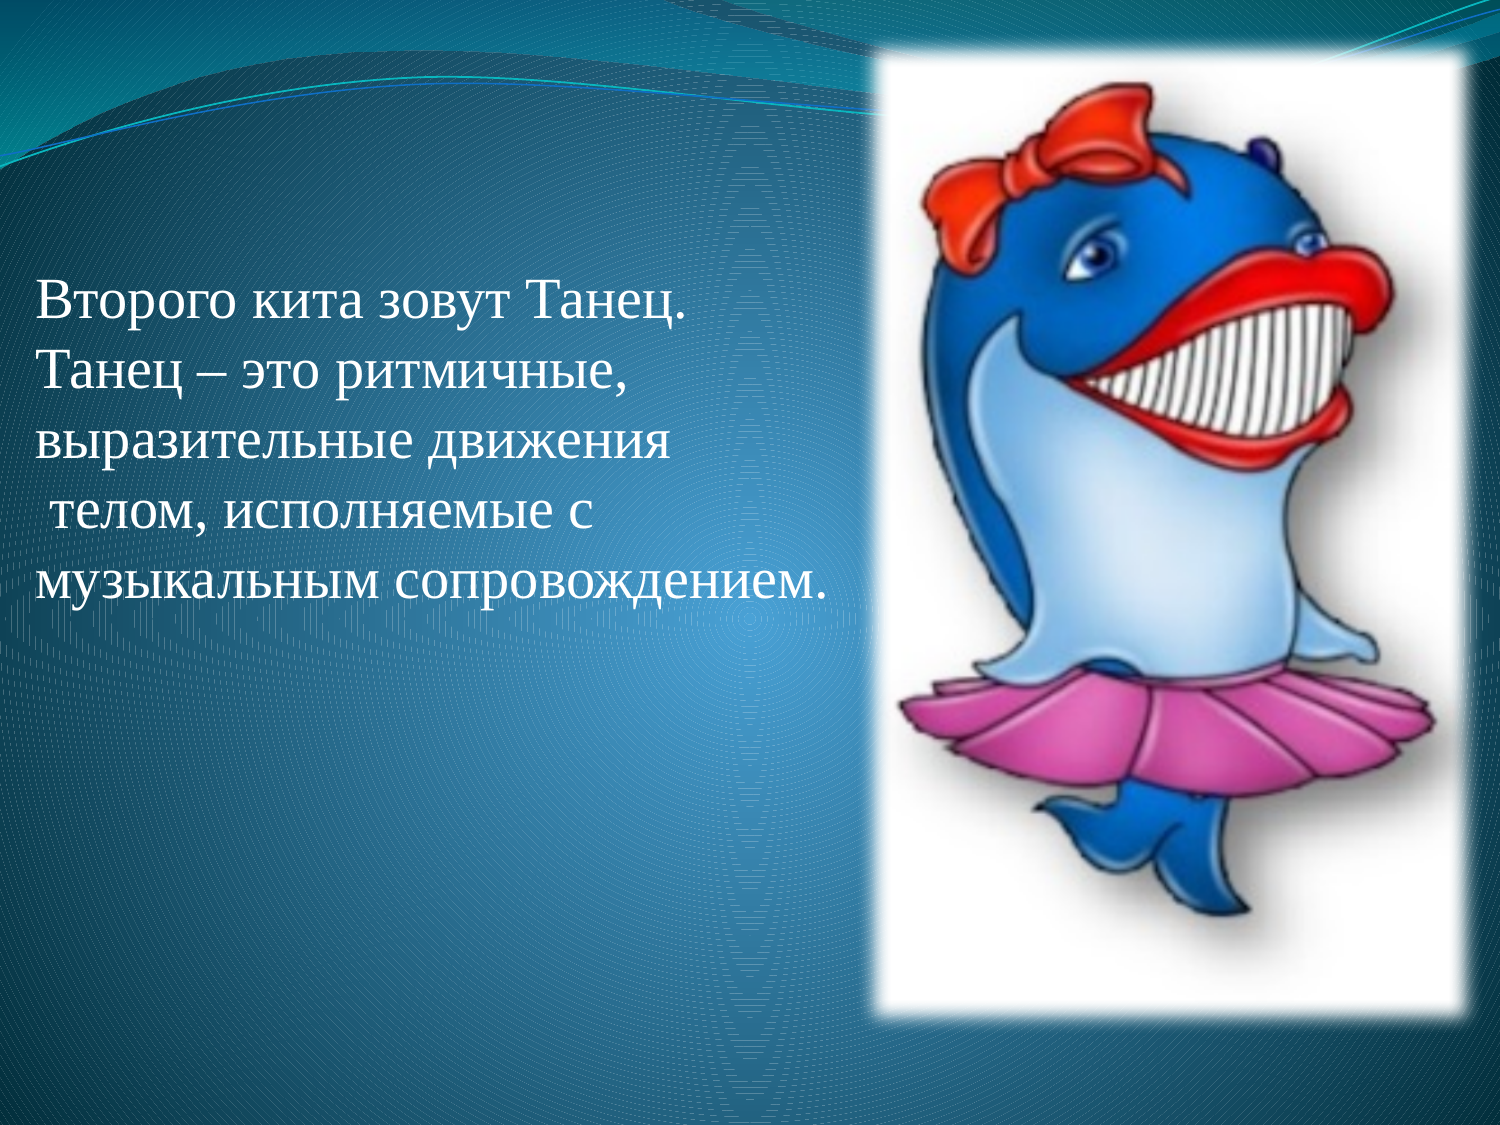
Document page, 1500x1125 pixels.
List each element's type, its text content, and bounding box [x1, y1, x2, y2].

picture [856, 31, 1484, 1035]
title Второго кита зовут Танец. Танец – это ритмичные, выразительные движения телом, исполняемые с музыкальным сопровождением. [35, 304, 832, 750]
